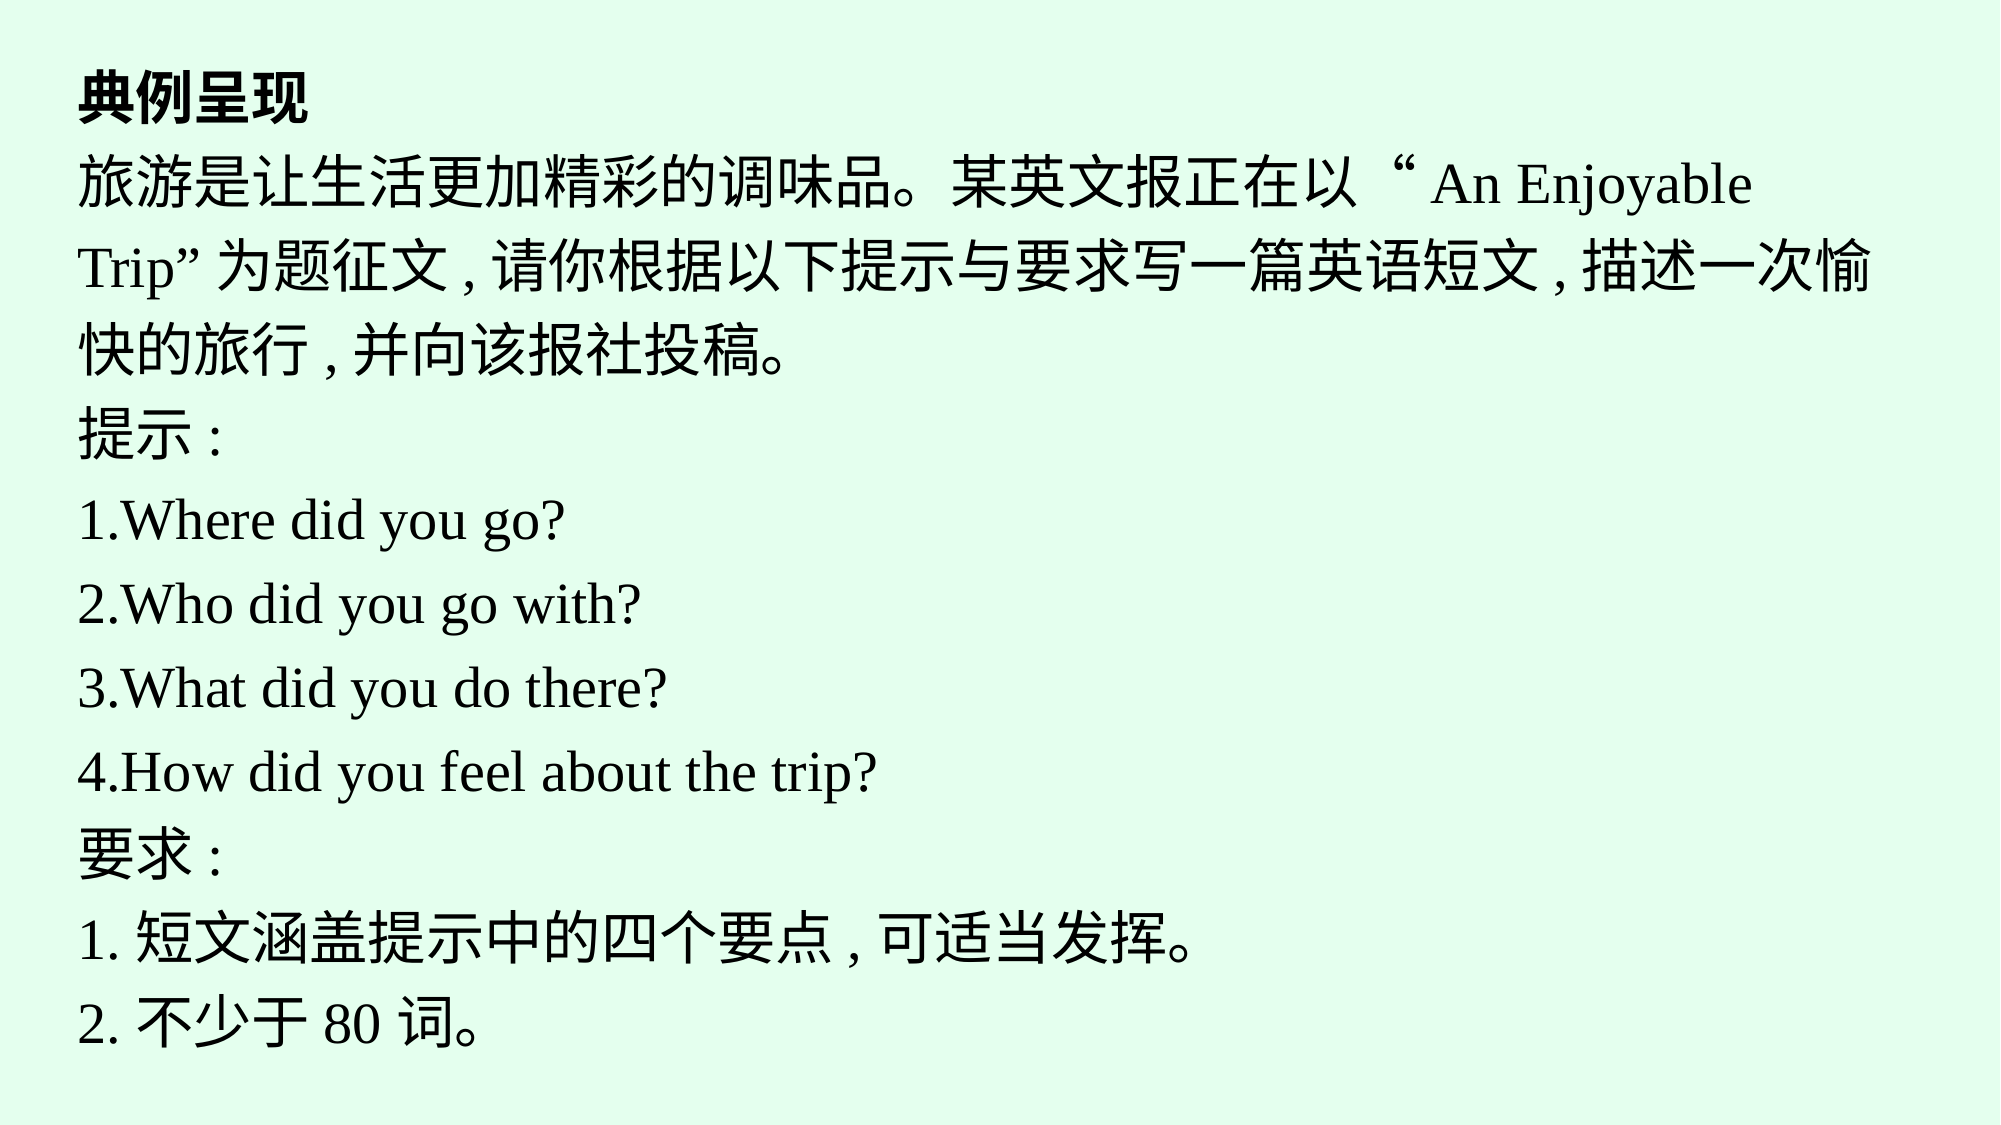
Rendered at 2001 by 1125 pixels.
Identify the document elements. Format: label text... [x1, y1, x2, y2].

text_box 典例呈现 旅游是让生活更加精彩的调味品。某英文报正在以“An Enjoyable Trip”为题征文,请你根据以下提示与要求写一篇英语短文,描述一次愉快的旅行,并向该报社投稿。 提示: 1.Where did you go? 2.Who did you go with? 3.What did you do there? 4.How did you feel about the trip? 要求: 1.短文涵盖提示中的四个要点,可适当发挥。 2.不少于80词。 [62, 39, 1938, 1063]
